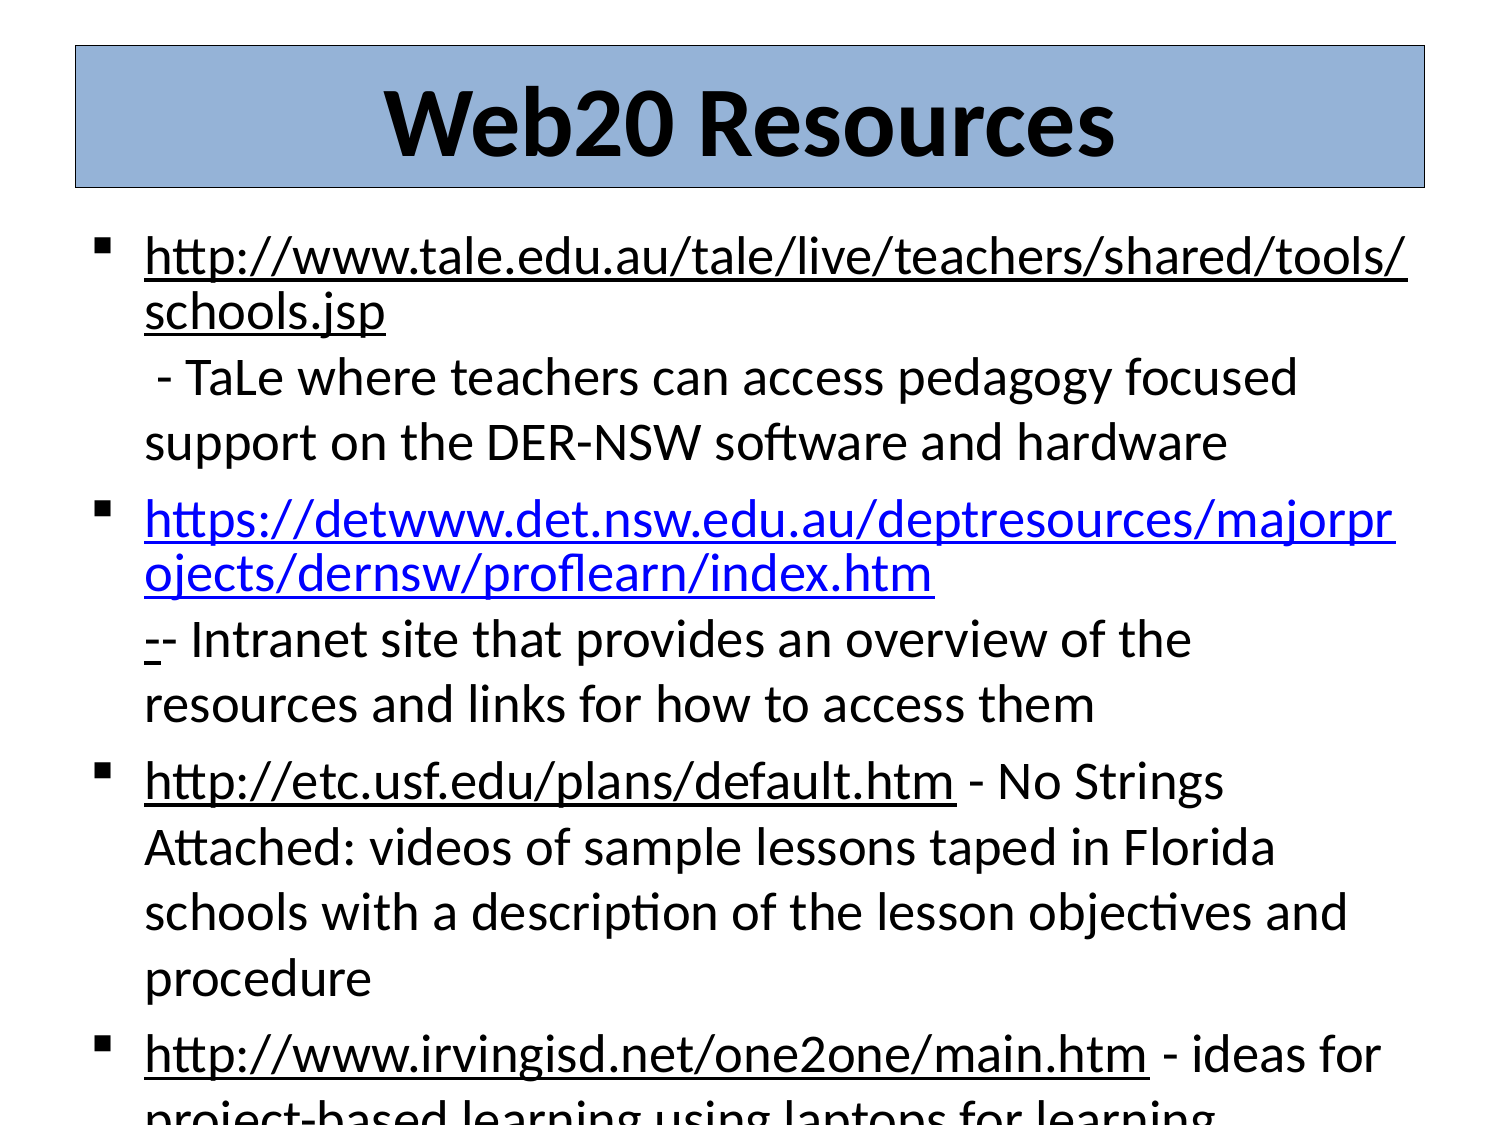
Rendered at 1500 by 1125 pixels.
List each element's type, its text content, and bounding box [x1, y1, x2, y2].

list http://www.tale.edu.au/tale/live/teachers/shared/tools/schools.jsp - TaLe where teachers can access pedagogy focused support on the DER-NSW software and hardware https://detwww.det.nsw.edu.au/deptresources/majorprojects/dernsw/proflearn/index.htm-- Intranet site that provides an overview of the resources and links for how to access them http://etc.usf.edu/plans/default.htm - No Strings Attached: videos of sample lessons taped in Florida schools with a description of the lesson objectives and procedure http://www.irvingisd.net/one2one/main.htm - ideas for project-based learning using laptops for learning [75, 212, 1425, 1063]
title Web20 Resources [75, 45, 1425, 188]
